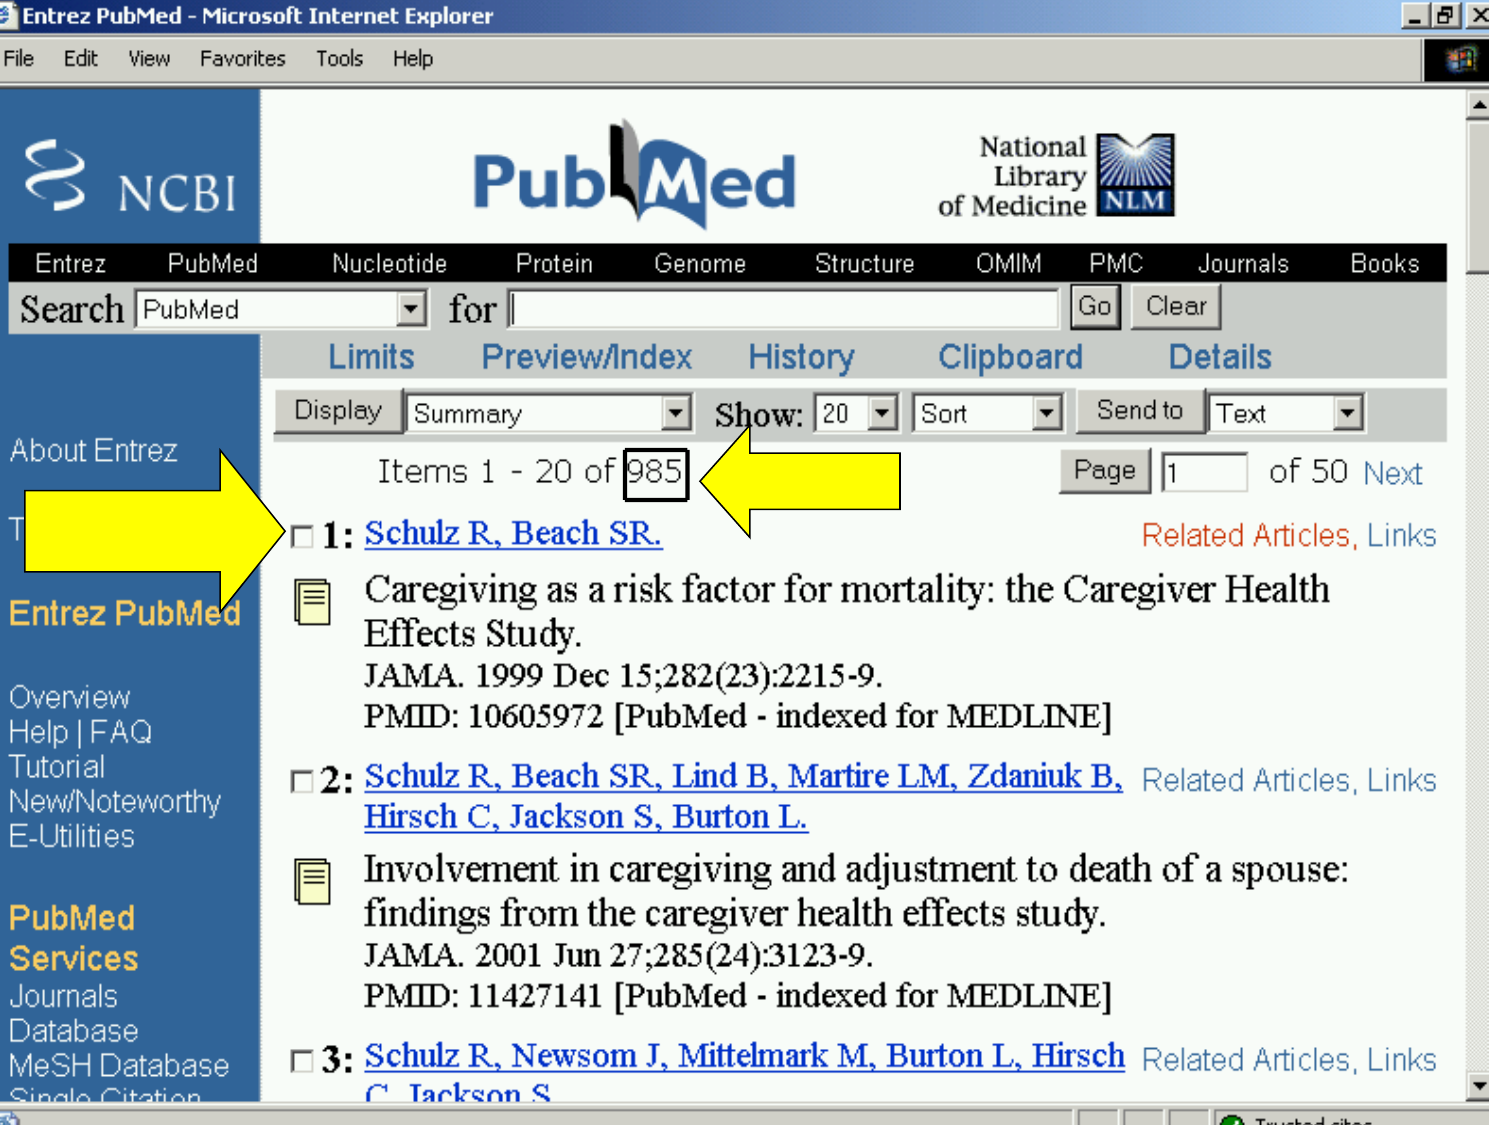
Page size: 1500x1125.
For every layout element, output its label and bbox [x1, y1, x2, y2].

list [0, 0, 1500, 1125]
